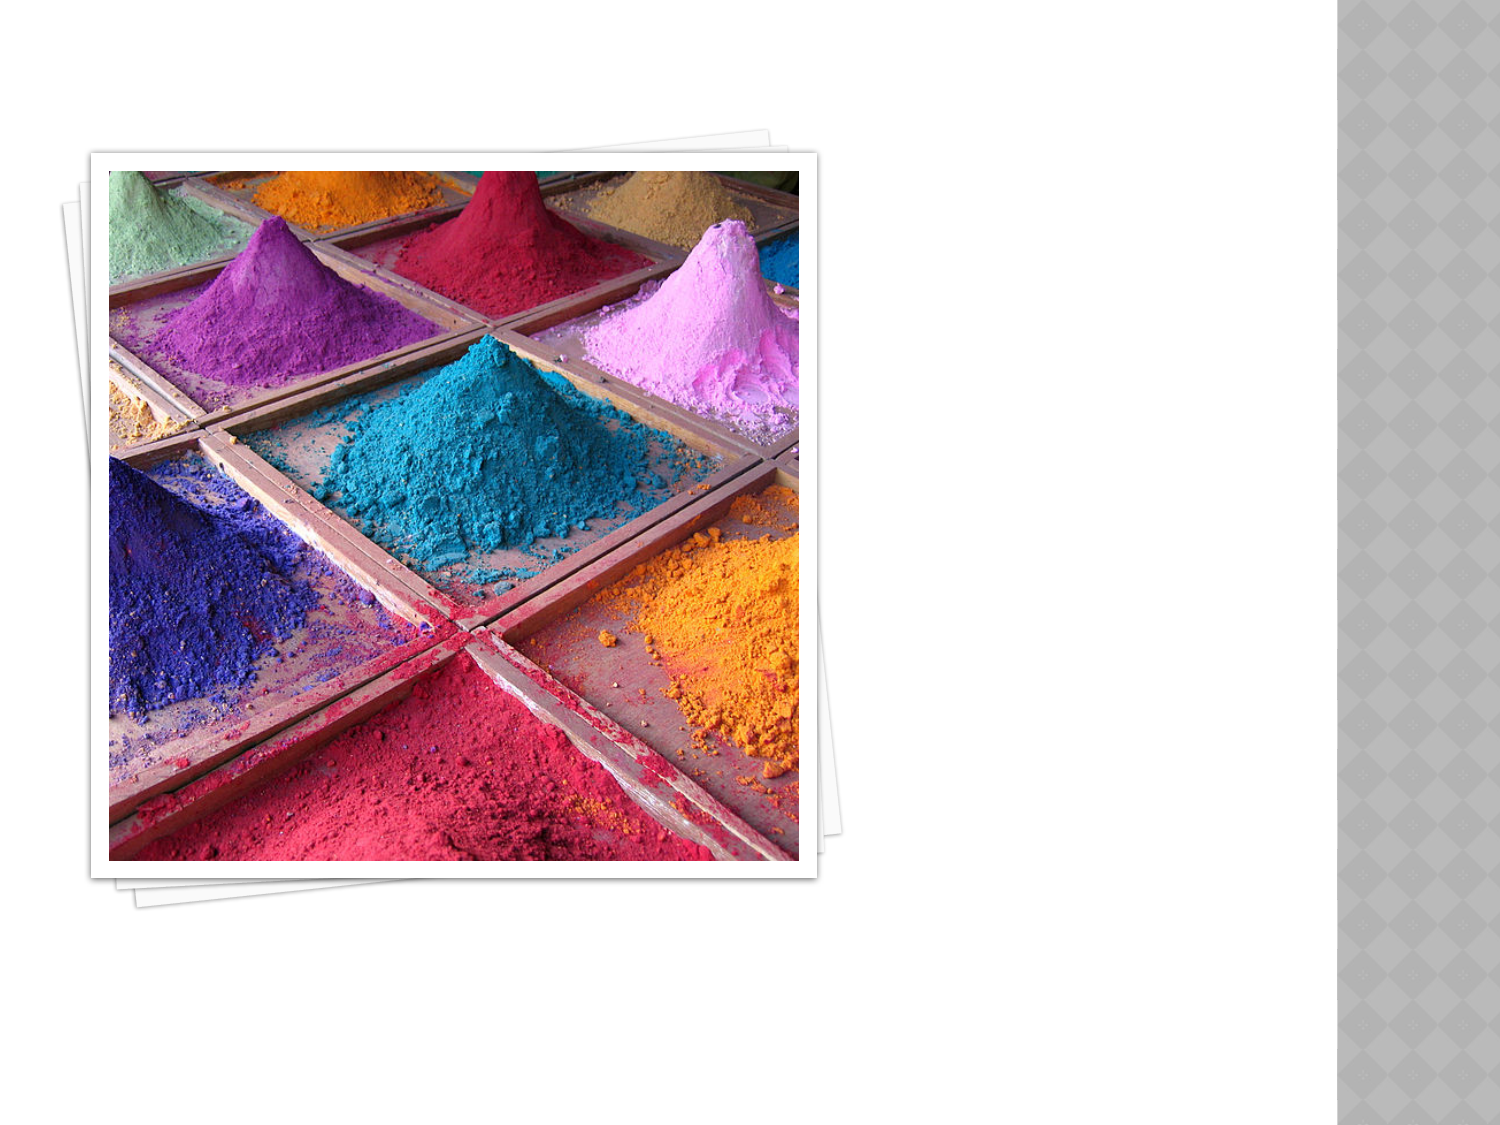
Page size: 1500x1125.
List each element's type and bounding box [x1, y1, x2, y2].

picture [108, 170, 800, 862]
